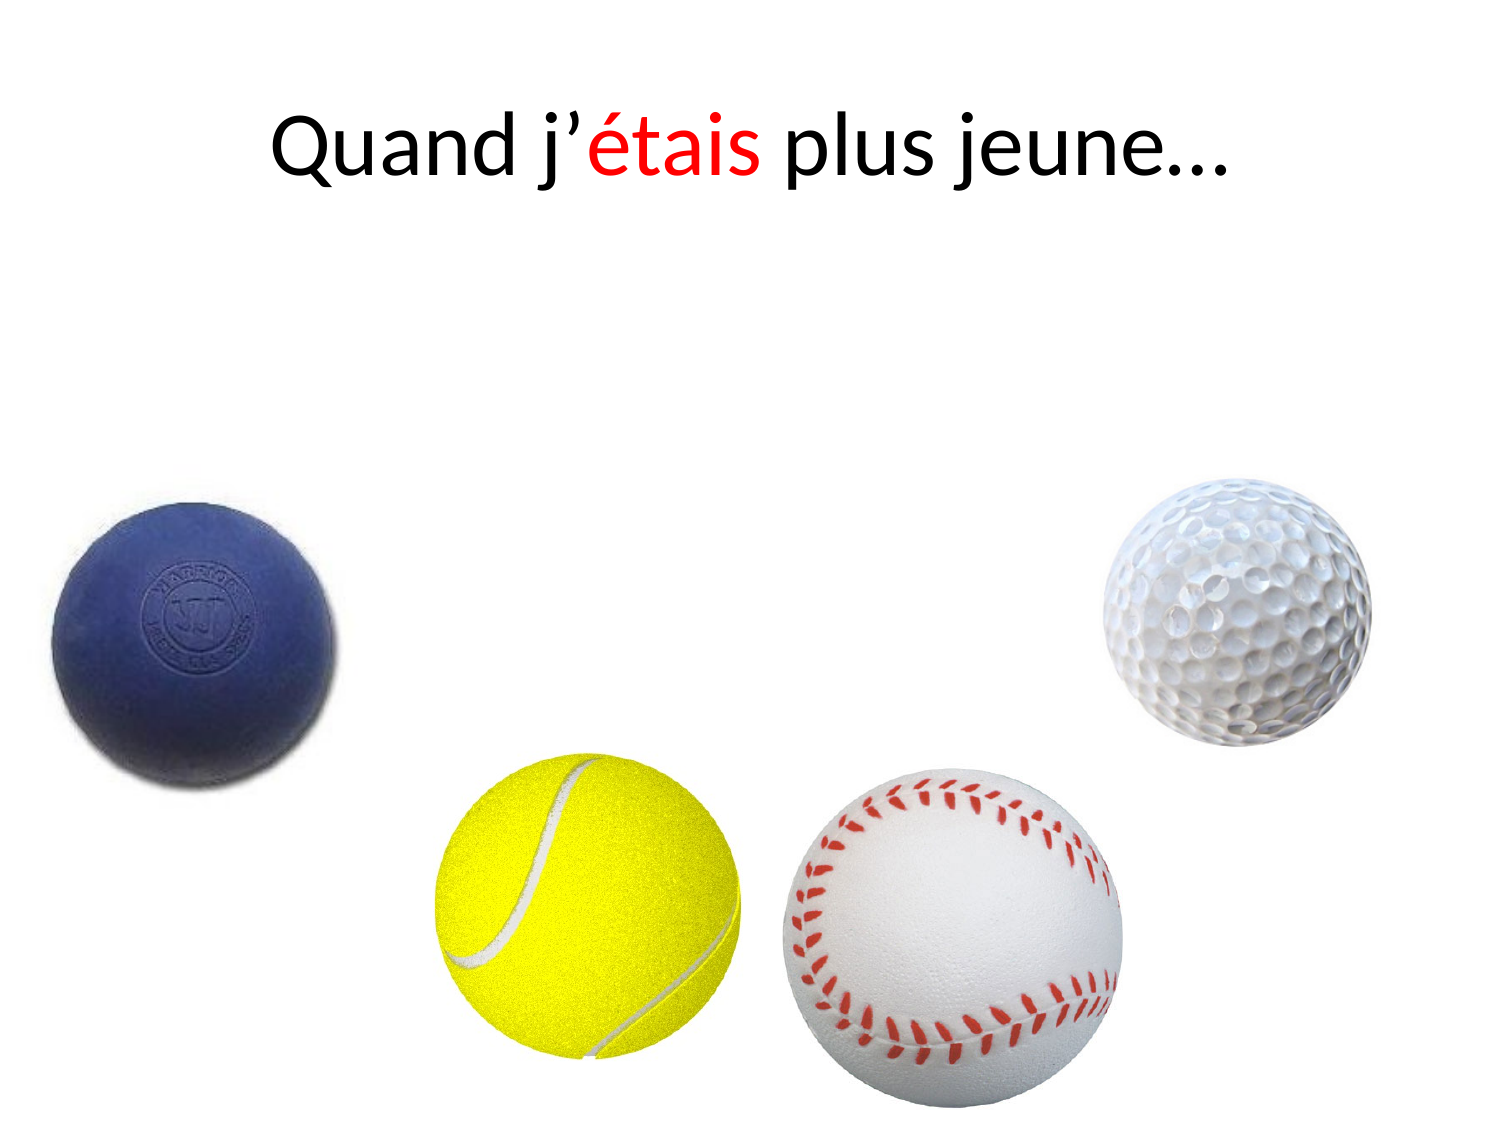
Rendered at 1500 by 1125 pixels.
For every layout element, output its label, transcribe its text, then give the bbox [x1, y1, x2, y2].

title Quand j’étais plus jeune… [75, 45, 1425, 233]
picture [0, 412, 1413, 1125]
